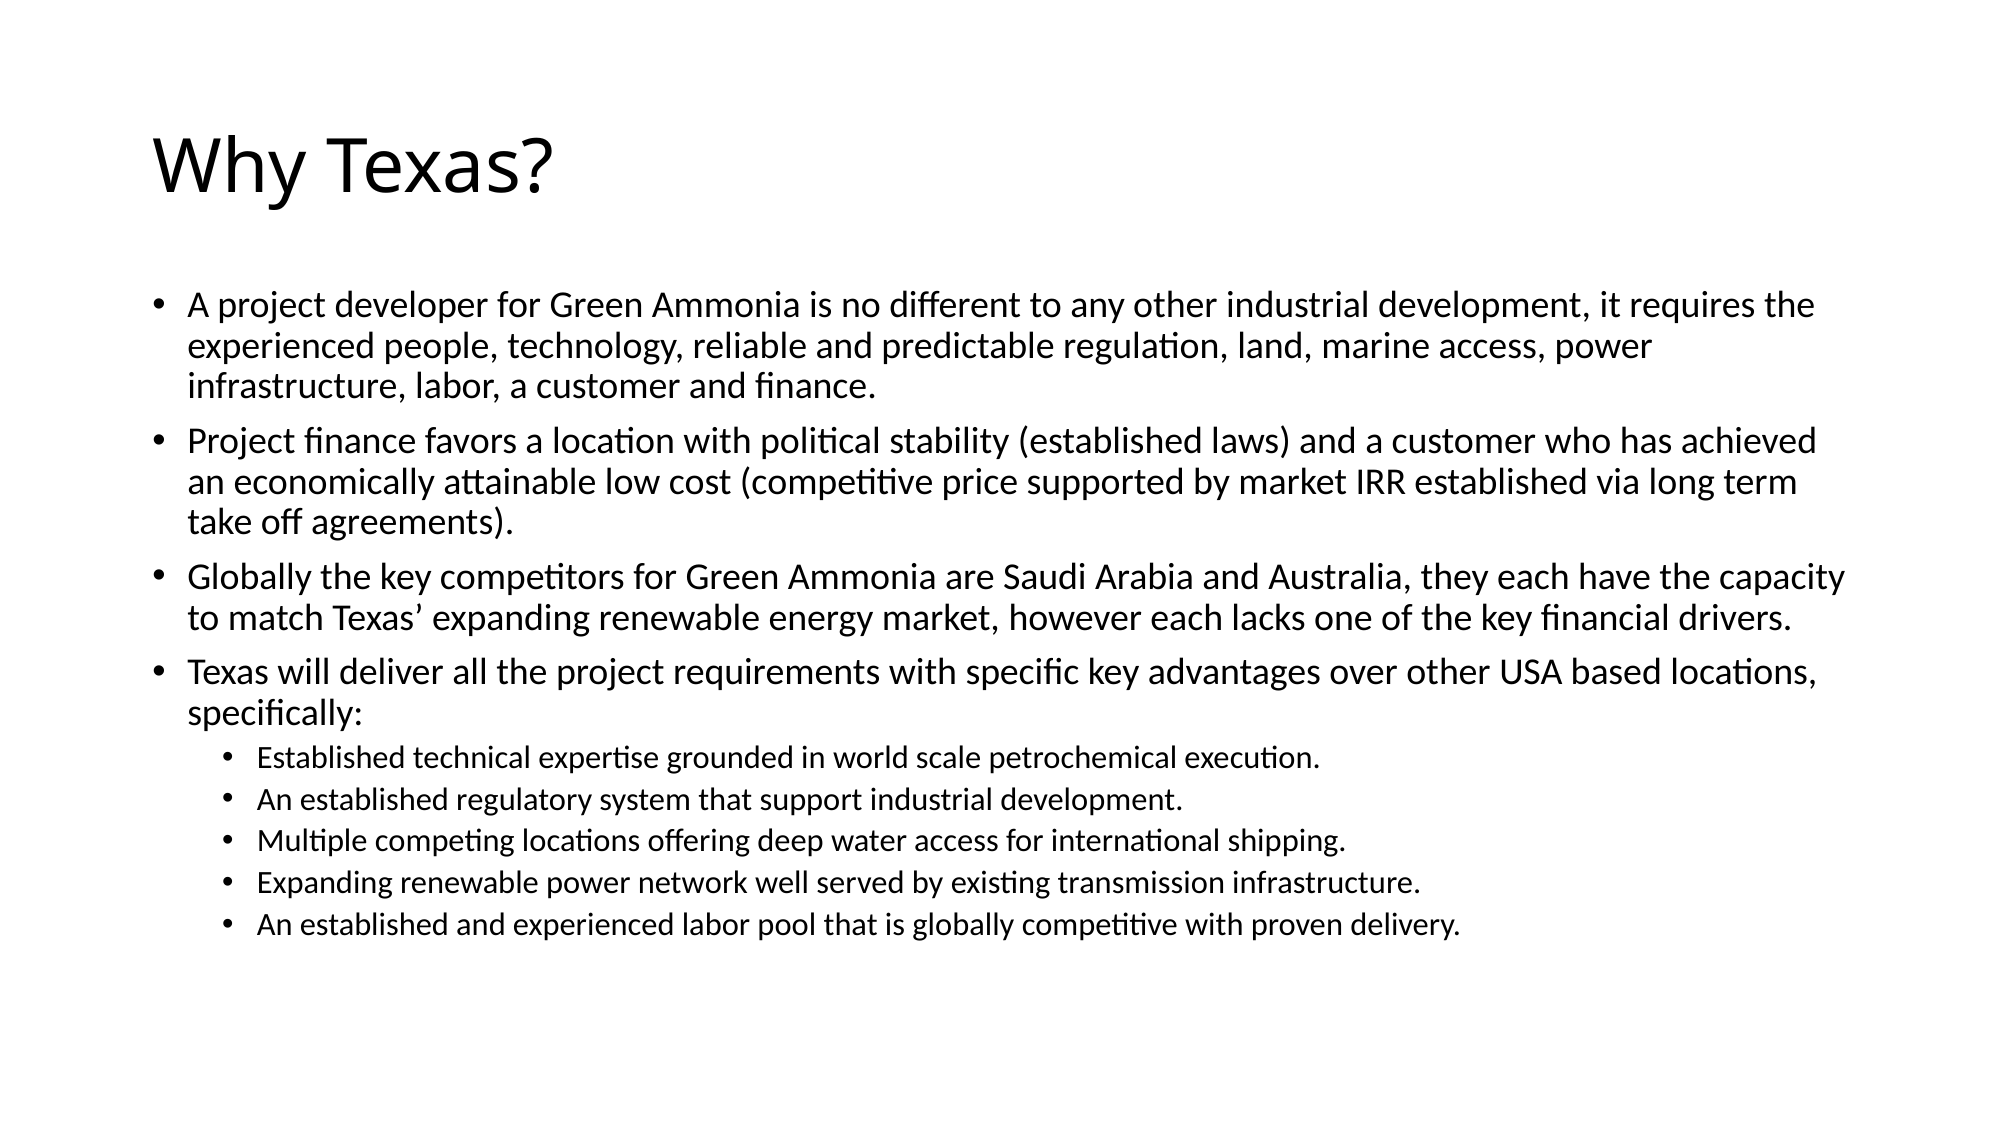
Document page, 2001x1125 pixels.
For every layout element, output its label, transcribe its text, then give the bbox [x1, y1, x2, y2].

title Why Texas? [137, 59, 1863, 277]
list A project developer for Green Ammonia is no different to any other industrial development, it requires the experienced people, technology, reliable and predictable regulation, land, marine access, power infrastructure, labor, a customer and finance. Project finance favors a location with political stability (established laws) and a customer who has achieved an economically attainable low cost (competitive price supported by market IRR established via long term take off agreements). Globally the key competitors for Green Ammonia are Saudi Arabia and Australia, they each have the capacity to match Texas’ expanding renewable energy market, however each lacks one of the key financial drivers. Texas will deliver all the project requirements with specific key advantages over other USA based locations, specifically: Established technical expertise grounded in world scale petrochemical execution. An established regulatory system that support industrial development. Multiple competing locations offering deep water access for international shipping. Expanding renewable power network well served by existing transmission infrastructure. An established and experienced labor pool that is globally competitive with proven delivery. [137, 277, 1863, 992]
